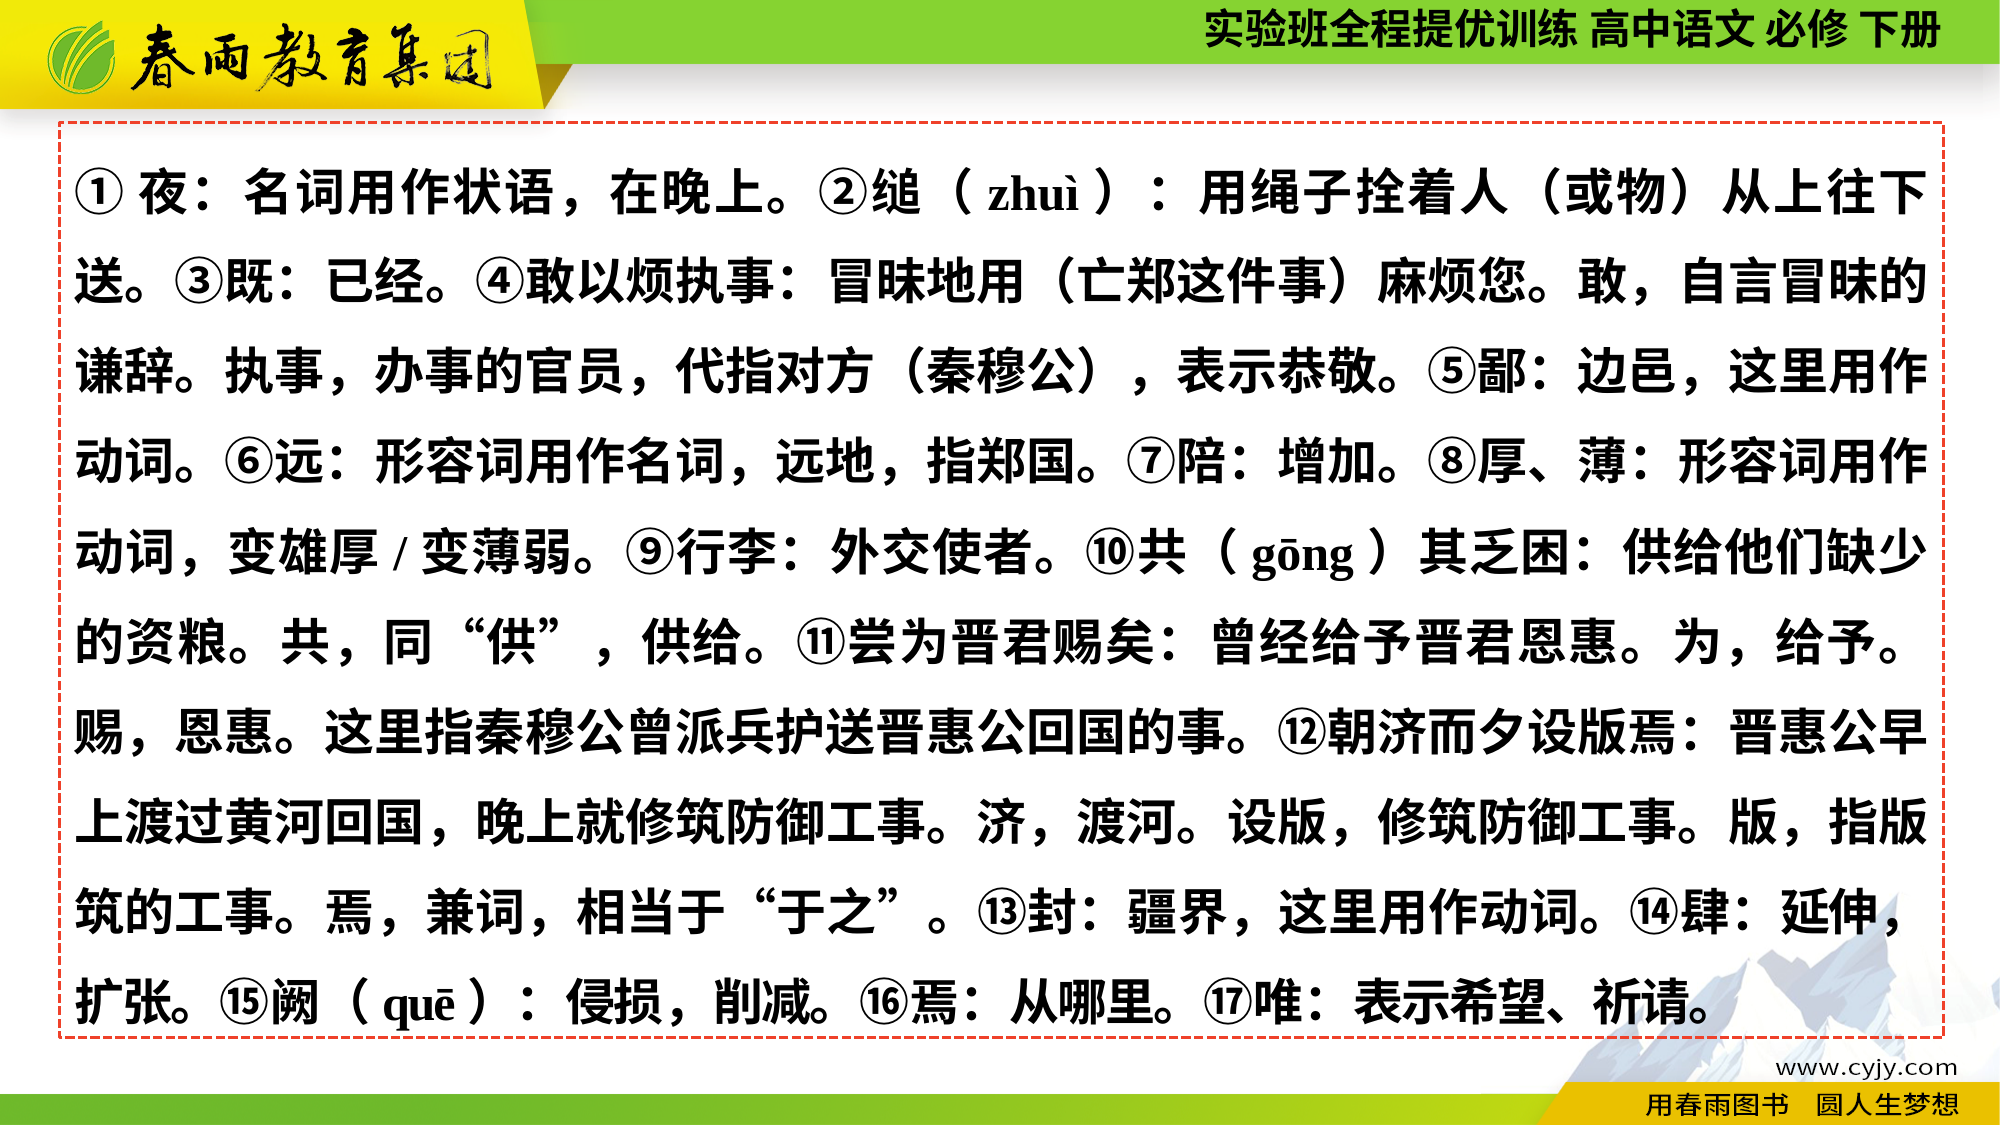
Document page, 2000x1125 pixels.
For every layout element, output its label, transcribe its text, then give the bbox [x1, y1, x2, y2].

text_box ①夜：名词用作状语，在晚上。②缒（zhuì）：用绳子拴着人（或物）从上往下送。③既：已经。④敢以烦执事：冒昧地用（亡郑这件事）麻烦您。敢，自言冒昧的谦辞。执事，办事的官员，代指对方（秦穆公），表示恭敬。⑤鄙：边邑，这里用作动词。⑥远：形容词用作名词，远地，指郑国。⑦陪：增加。⑧厚、薄：形容词用作动词，变雄厚/变薄弱。⑨行李：外交使者。⑩共（gōng）其乏困：供给他们缺少的资粮。共，同“供”，供给。⑪尝为晋君赐矣：曾经给予晋君恩惠。为，给予。赐，恩惠。这里指秦穆公曾派兵护送晋惠公回国的事。⑫朝济而夕设版焉：晋惠公早上渡过黄河回国，晚上就修筑防御工事。济，渡河。设版，修筑防御工事。版，指版筑的工事。焉，兼词，相当于“于之”。⑬封：疆界，这里用作动词。⑭肆：延伸，扩张。⑮阙（quē）：侵损，削减。⑯焉：从哪里。⑰唯：表示希望、祈请。 [59, 122, 1944, 1038]
picture [0, 0, 2000, 1125]
